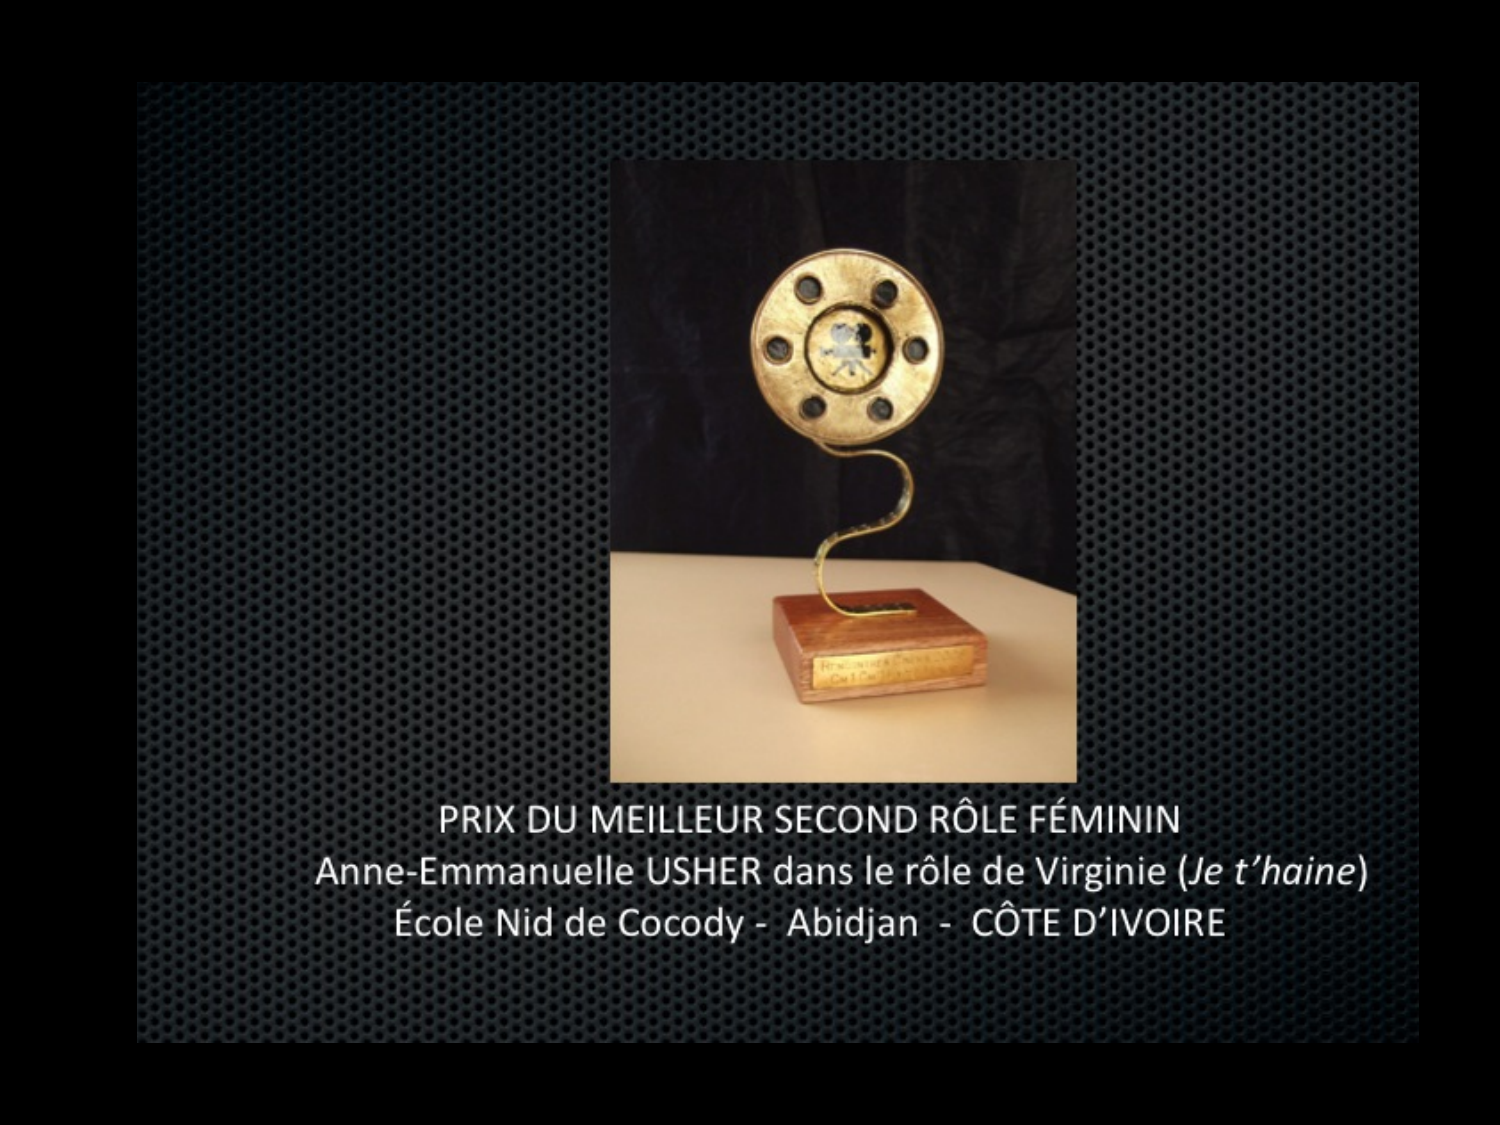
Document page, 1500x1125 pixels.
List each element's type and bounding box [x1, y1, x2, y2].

list [0, 81, 1500, 1044]
